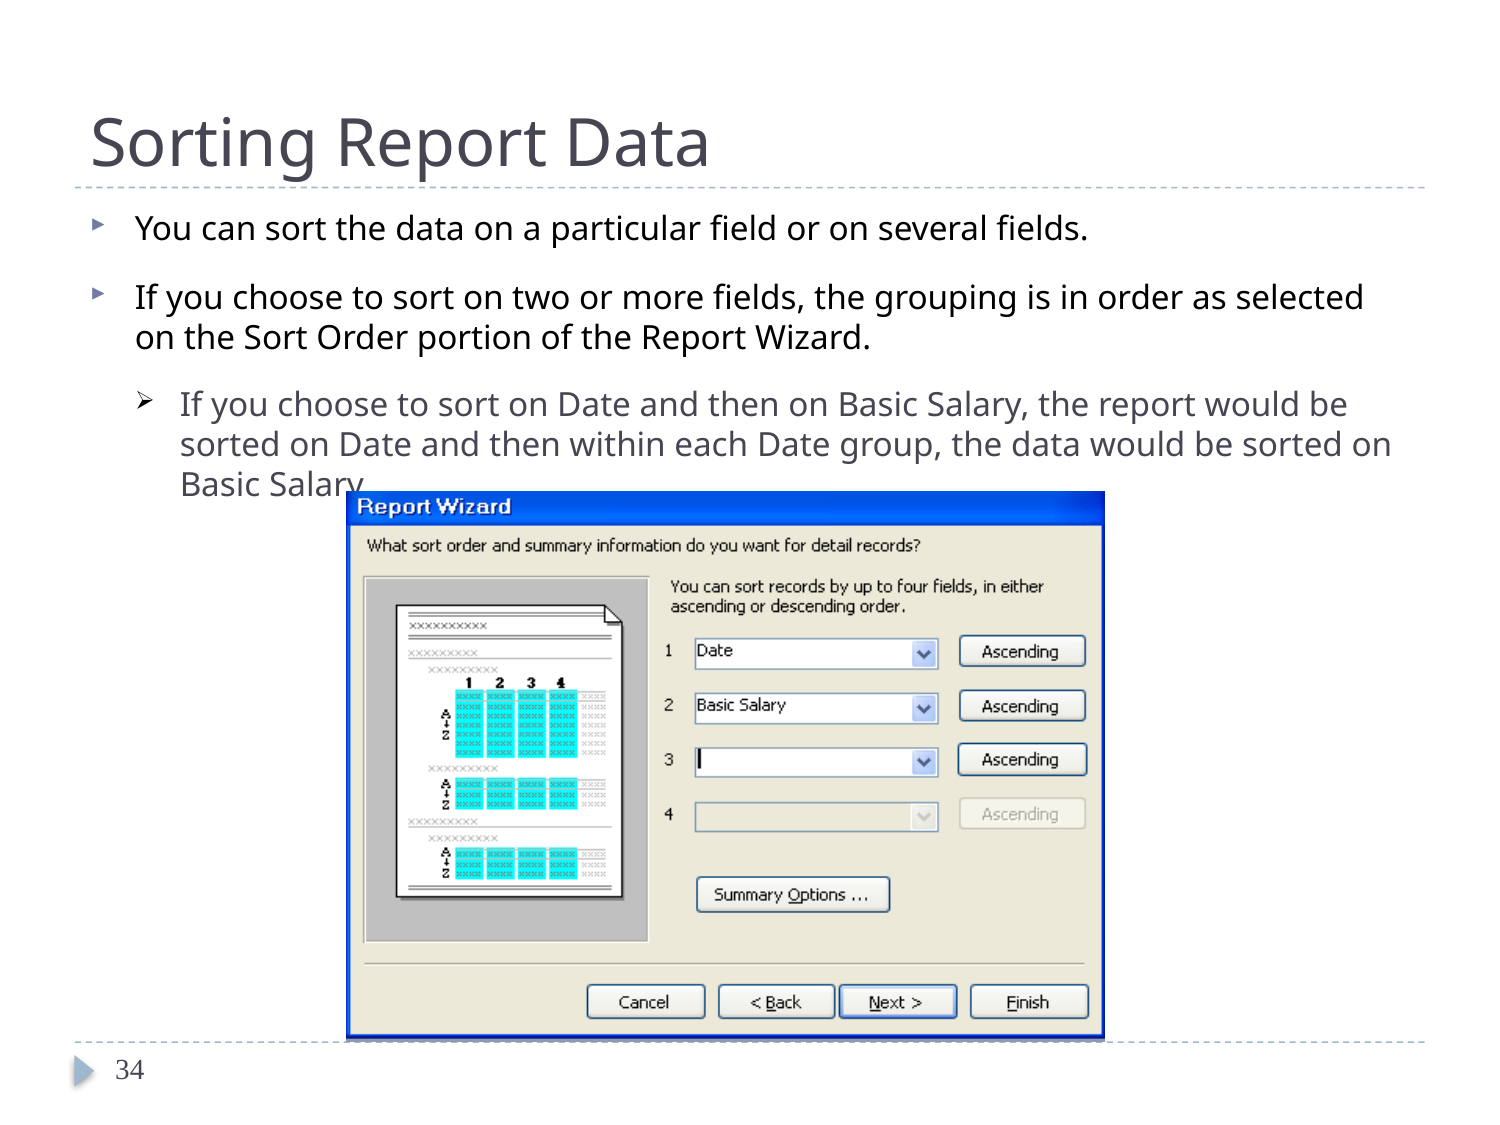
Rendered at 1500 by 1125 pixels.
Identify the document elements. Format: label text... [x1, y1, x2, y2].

slide_number 34 [100, 1042, 426, 1103]
picture [346, 491, 1105, 1042]
list You can sort the data on a particular field or on several fields. If you choose to sort on two or more fields, the grouping is in order as selected on the Sort Order portion of the Report Wizard. If you choose to sort on Date and then on Basic Salary, the report would be sorted on Date and then within each Date group, the data would be sorted on Basic Salary. [74, 199, 1426, 1011]
title Sorting Report Data [74, 24, 1426, 188]
